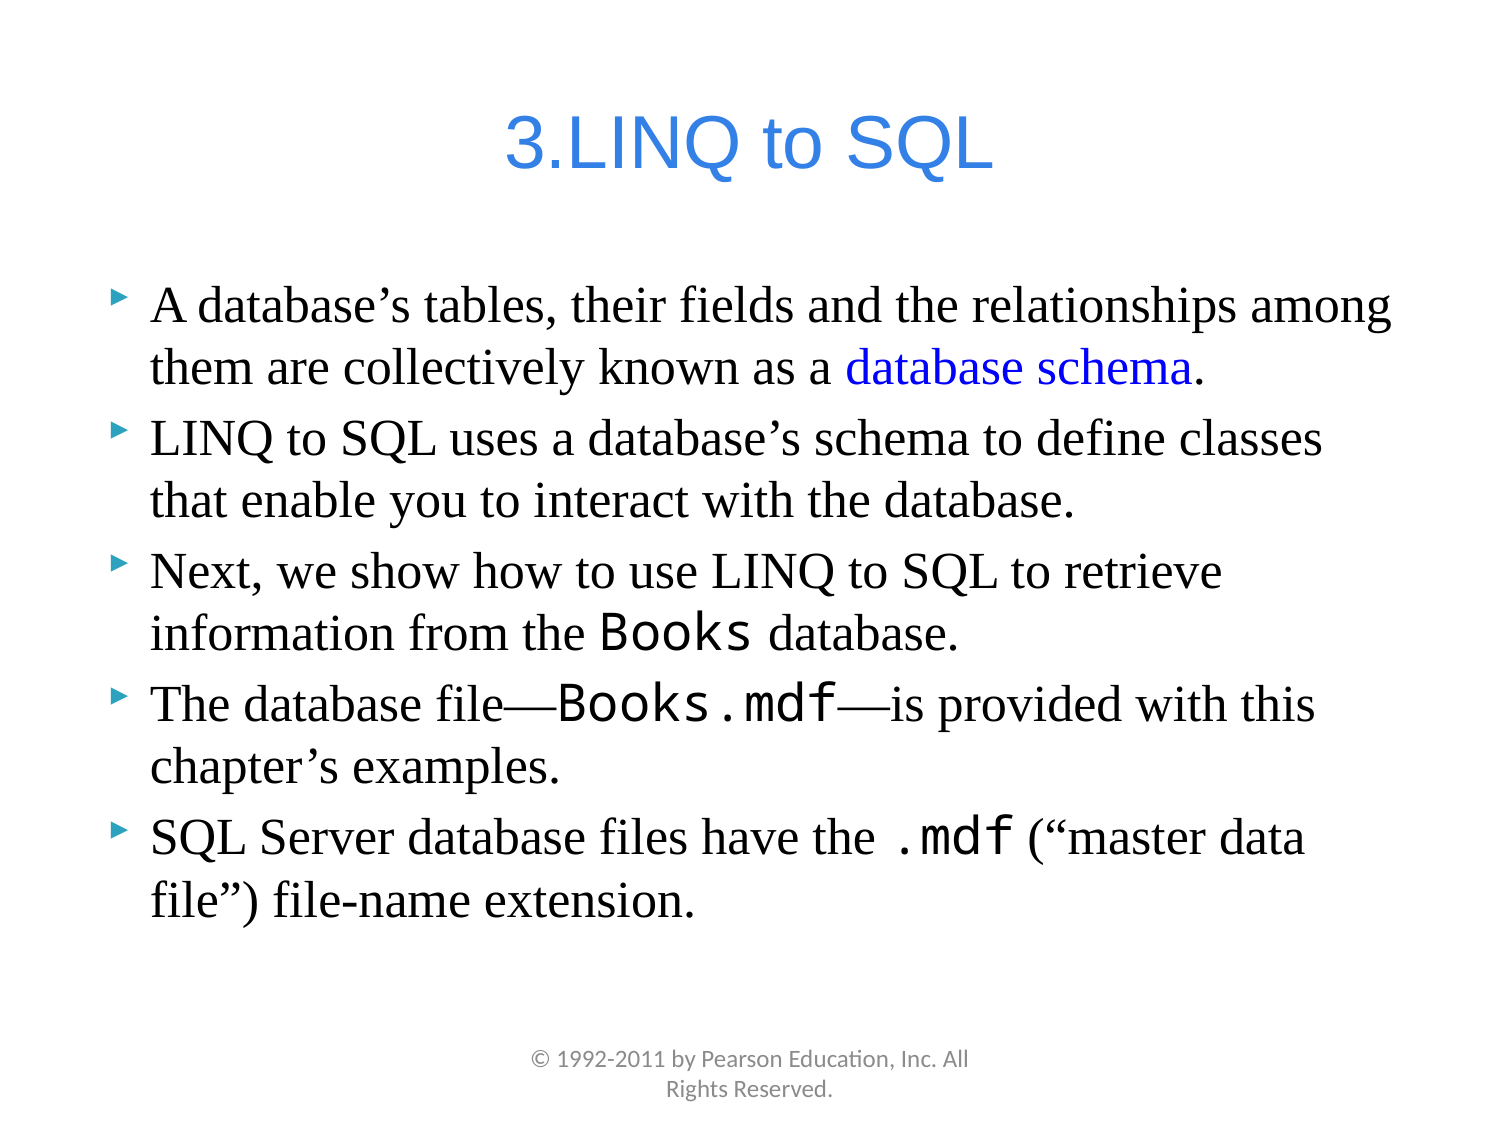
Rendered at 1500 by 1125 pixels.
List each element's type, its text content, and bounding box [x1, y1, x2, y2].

list A database’s tables, their fields and the relationships among them are collectively known as a database schema. LINQ to SQL uses a database’s schema to define classes that enable you to interact with the database. Next, we show how to use LINQ to SQL to retrieve information from the Books database. The database file—Books.mdf—is provided with this chapter’s examples. SQL Server database files have the .mdf (“master data file”) file-name extension. [75, 262, 1425, 1005]
title 3.LINQ to SQL [75, 45, 1425, 233]
footer © 1992-2011 by Pearson Education, Inc. All Rights Reserved. [512, 1042, 988, 1103]
